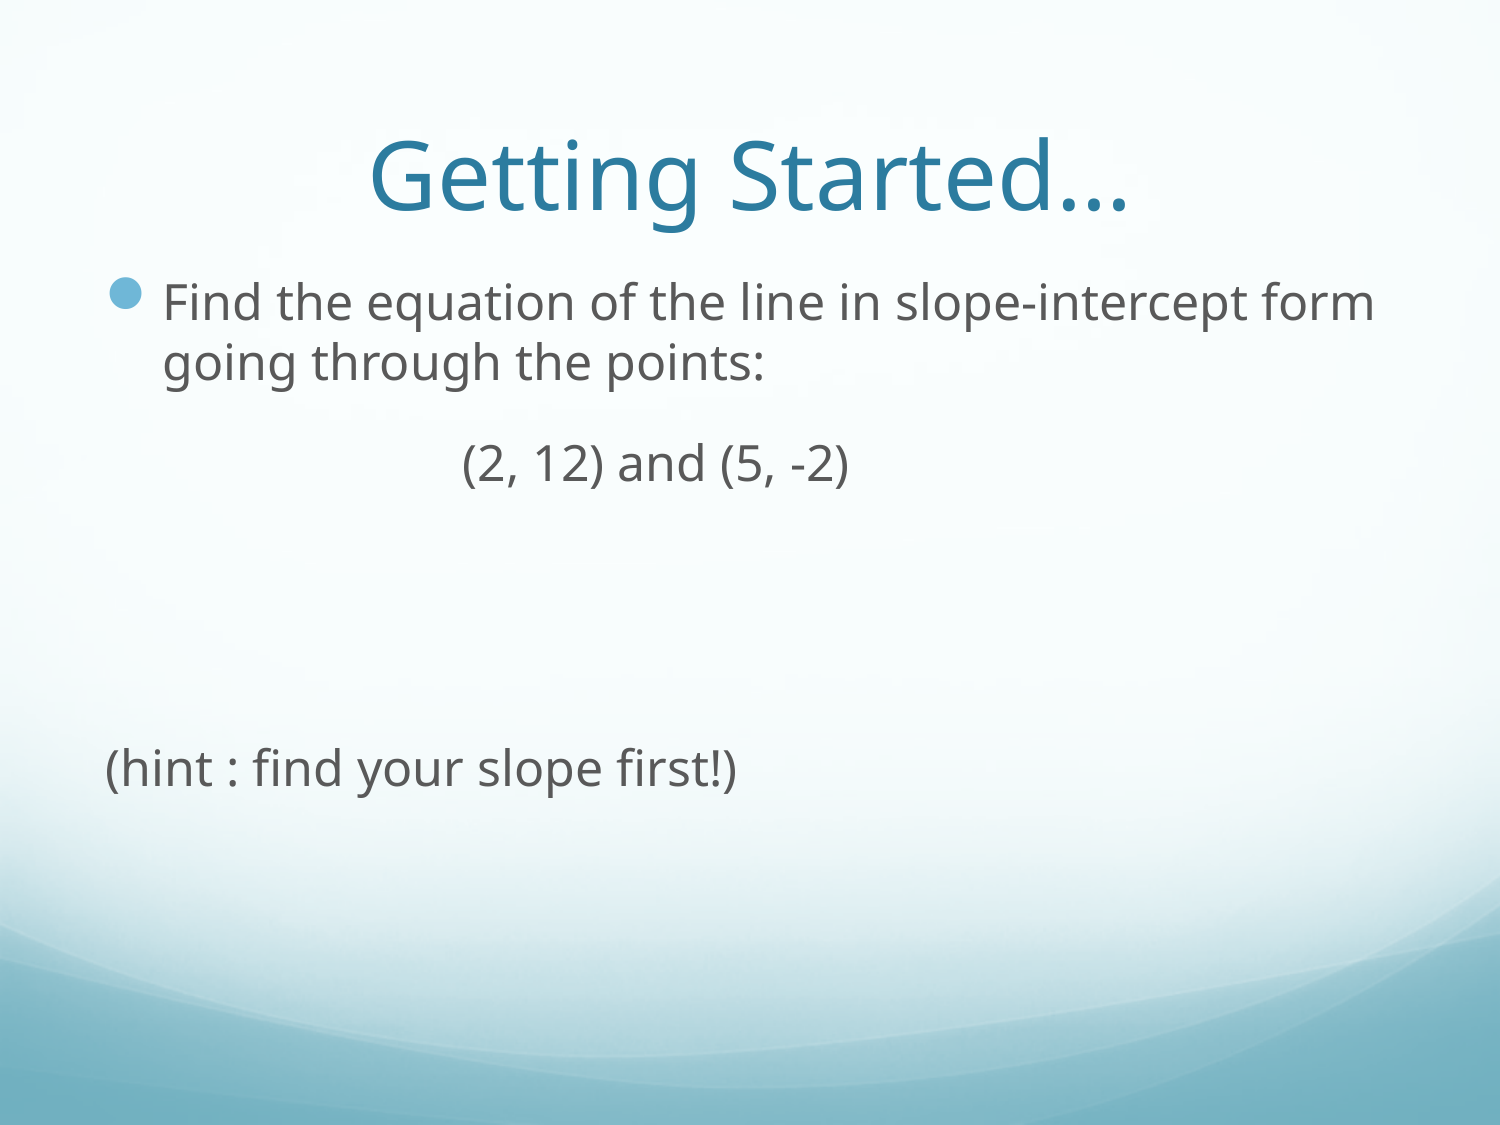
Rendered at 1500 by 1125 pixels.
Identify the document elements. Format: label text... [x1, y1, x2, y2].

list Find the equation of the line in slope-intercept form going through the points: (2, 12) and (5, -2) (hint : find your slope first!) [90, 262, 1410, 975]
title Getting Started… [90, 17, 1410, 237]
